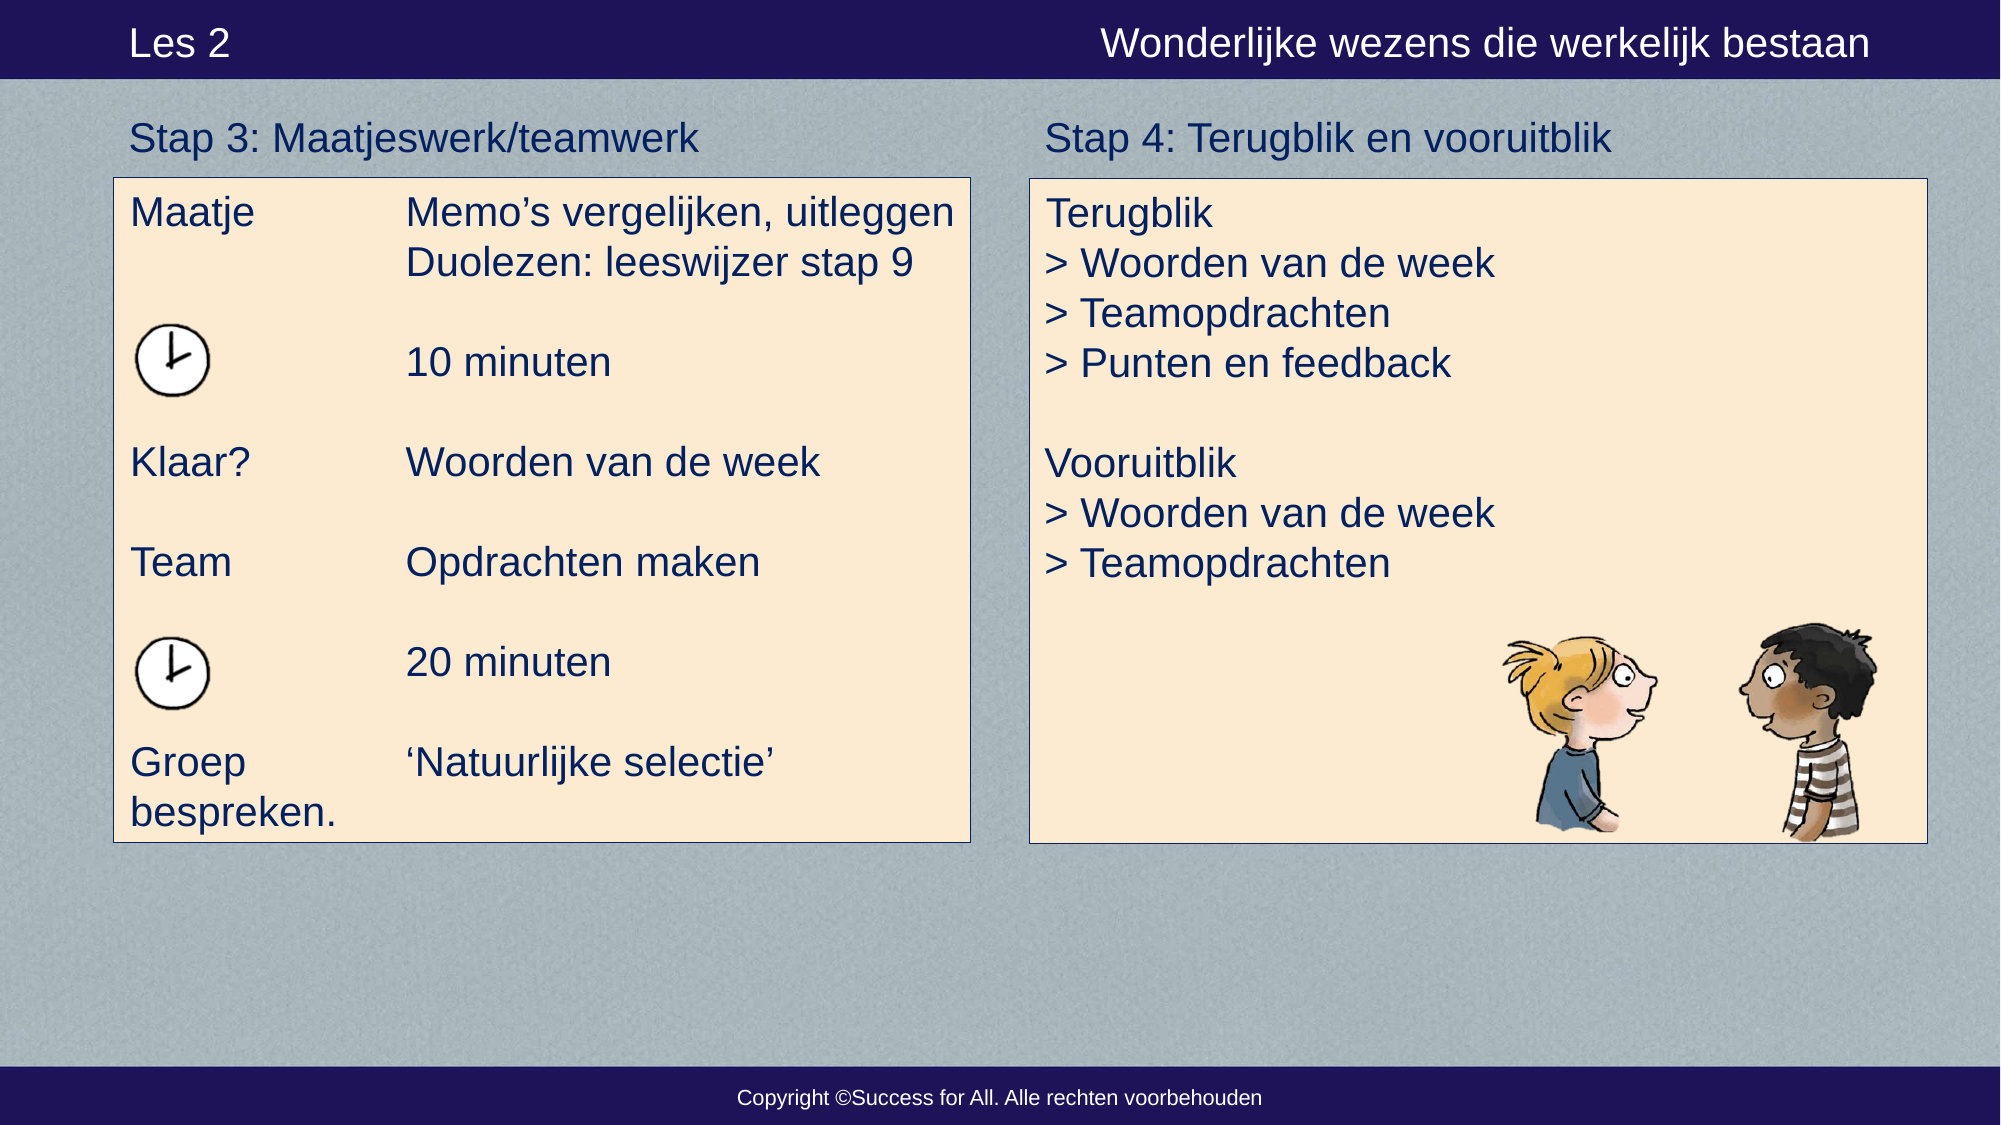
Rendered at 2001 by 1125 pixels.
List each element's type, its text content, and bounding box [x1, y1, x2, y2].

picture [0, 0, 2001, 1125]
text_box Stap 4: Terugblik en vooruitblik [1029, 103, 1822, 169]
text_box Stap 3: Maatjeswerk/teamwerk [114, 103, 907, 169]
text_box Wonderlijke wezens die werkelijk bestaan [999, 8, 1886, 73]
text_box Les 2 [114, 8, 354, 73]
text_box Maatje Memo’s vergelijken, uitleggen Duolezen: leeswijzer stap 9 10 minuten Klaar? Woorden van de week Team Opdrachten maken 20 minuten Groep ‘Natuurlijke selectie’ bespreken. [113, 177, 971, 843]
text_box Terugblik > Woorden van de week > Teamopdrachten > Punten en feedback Vooruitblik > Woorden van de week > Teamopdrachten [1029, 178, 1928, 844]
text_box Copyright ©Success for All. Alle rechten voorbehouden [0, 1076, 2000, 1125]
